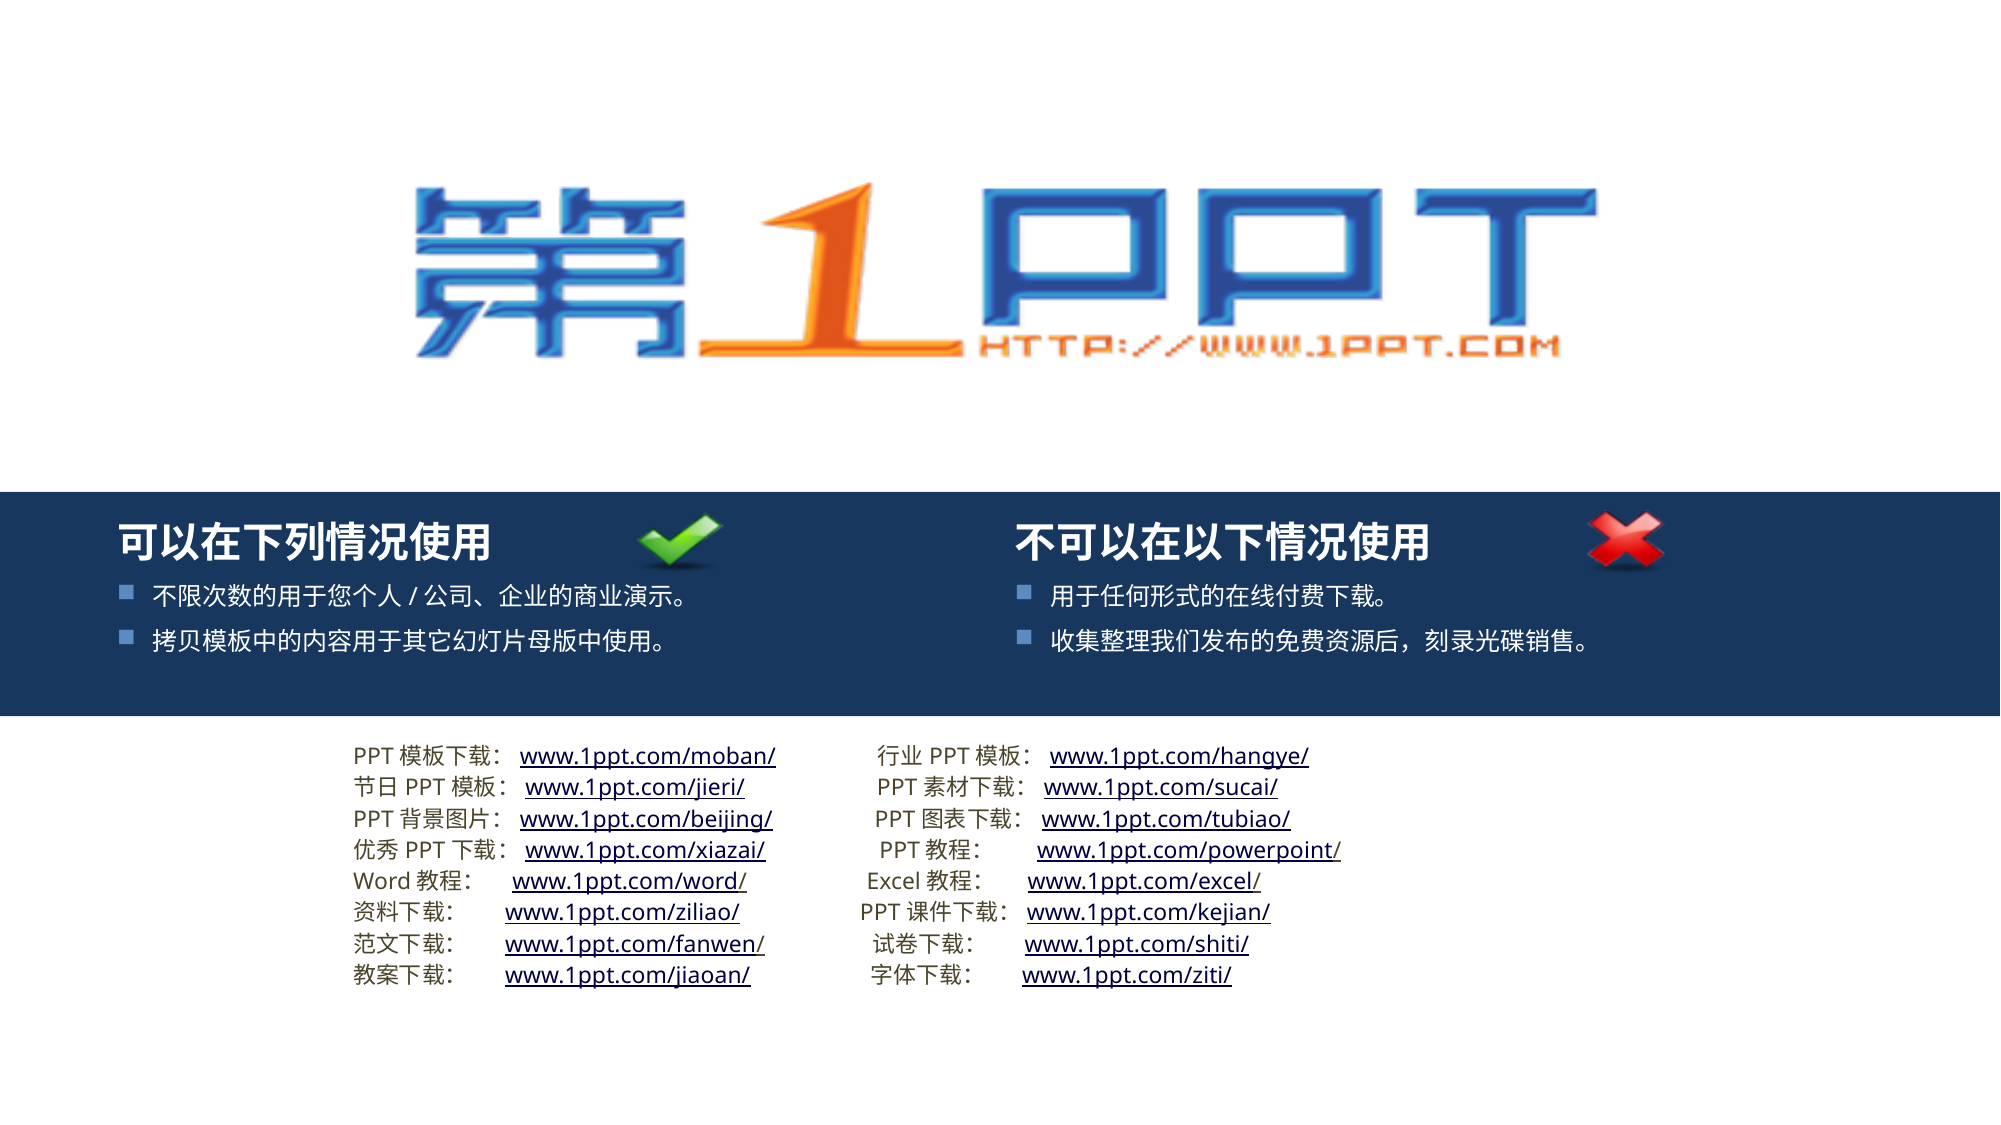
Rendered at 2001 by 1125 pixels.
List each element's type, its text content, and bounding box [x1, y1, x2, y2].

picture [637, 507, 724, 573]
picture [1581, 507, 1669, 573]
picture [179, 51, 1867, 492]
text_box 可以在下列情况使用 不限次数的用于您个人/公司、企业的商业演示。 拷贝模板中的内容用于其它幻灯片母版中使用。 [102, 508, 1000, 774]
text_box 不可以在以下情况使用 用于任何形式的在线付费下载。 收集整理我们发布的免费资源后，刻录光碟销售。 [999, 508, 1898, 762]
text_box [0, 491, 2000, 717]
text_box PPT模板下载：www.1ppt.com/moban/ 行业PPT模板：www.1ppt.com/hangye/ 节日PPT模板：www.1ppt.com/jieri/ PPT素材下载：www.1ppt.com/sucai/ PPT背景图片：www.1ppt.com/beijing/ PPT图表下载：www.1ppt.com/tubiao/ 优秀PPT下载：www.1ppt.com/xiazai/ PPT教程： www.1ppt.com/powerpoint/ Word教程： www.1ppt.com/word/ Excel教程： www.1ppt.com/excel/ 资料下载： www.1ppt.com/ziliao/ PPT课件下载：www.1ppt.com/kejian/ 范文下载： www.1ppt.com/fanwen/ 试卷下载： www.1ppt.com/shiti/ 教案下载： www.1ppt.com/jiaoan/ 字体下载： www.1ppt.com/ziti/ [336, 762, 1752, 1008]
